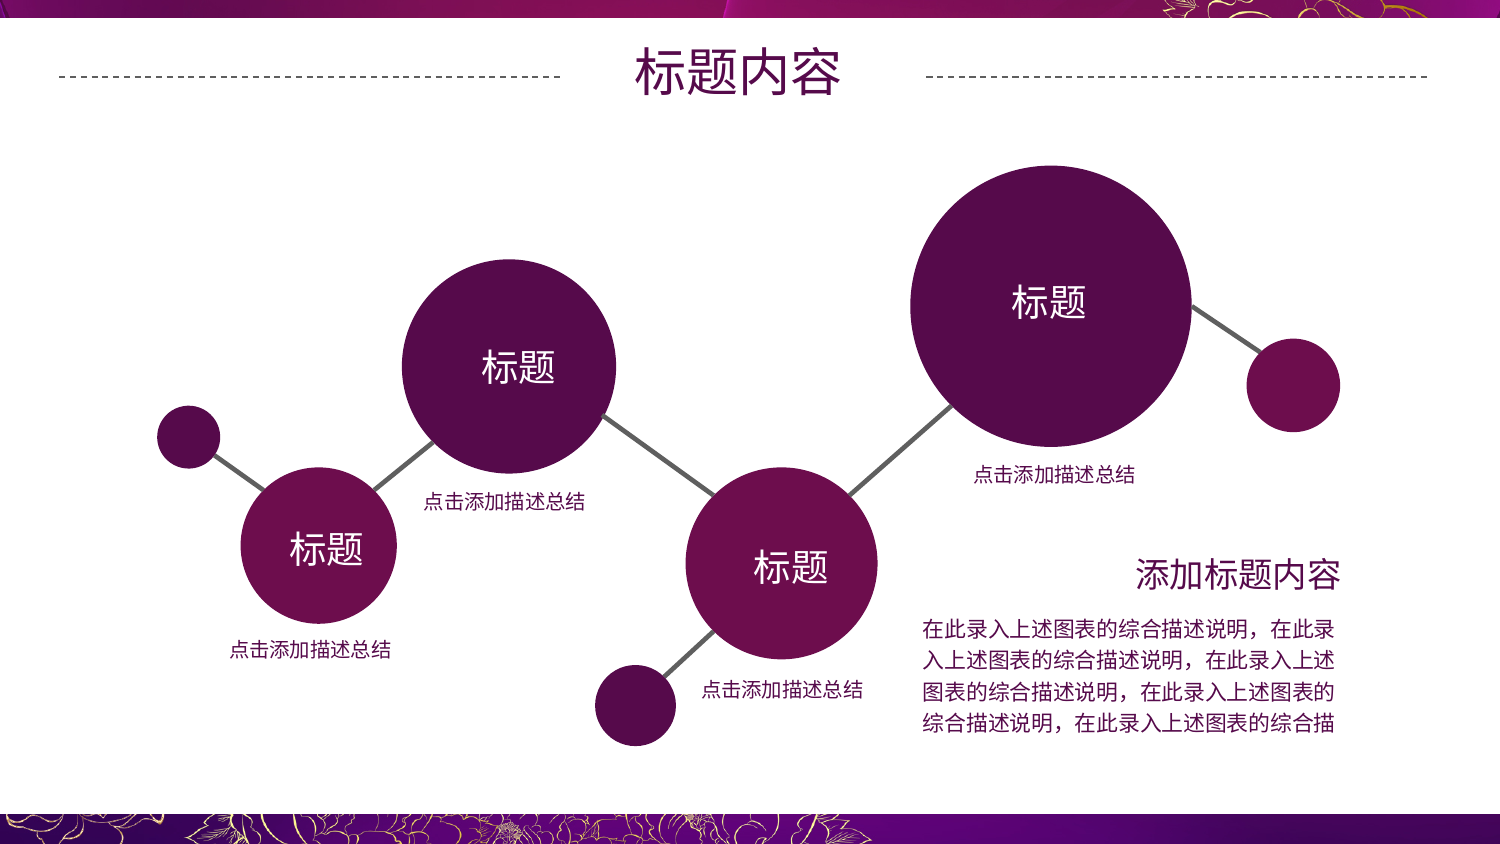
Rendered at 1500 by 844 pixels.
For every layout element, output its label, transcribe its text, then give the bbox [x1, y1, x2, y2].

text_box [401, 259, 617, 474]
text_box [1246, 338, 1341, 433]
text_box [910, 165, 1192, 448]
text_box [240, 467, 398, 625]
text_box [157, 405, 221, 469]
text_box 在此录入上述图表的综合描述说明，在此录入上述图表的综合描述说明，在此录入上述图表的综合描述说明，在此录入上述图表的综合描述说明，在此录入上述图表的综合描 [911, 604, 1362, 742]
picture [0, 814, 1500, 844]
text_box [214, 454, 264, 491]
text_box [685, 467, 878, 660]
text_box 标题内容 [608, 32, 868, 110]
picture [0, 0, 1500, 18]
text_box [595, 665, 676, 747]
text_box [373, 441, 434, 491]
text_box 点击添加描述总结 [672, 665, 897, 708]
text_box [848, 405, 952, 496]
text_box 点击添加描述总结 [401, 480, 619, 521]
text_box 点击添加描述总结 [956, 456, 1167, 493]
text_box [1191, 305, 1261, 353]
text_box 添加标题内容 [974, 546, 1356, 602]
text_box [663, 630, 714, 678]
text_box 点击添加描述总结 [200, 625, 425, 668]
